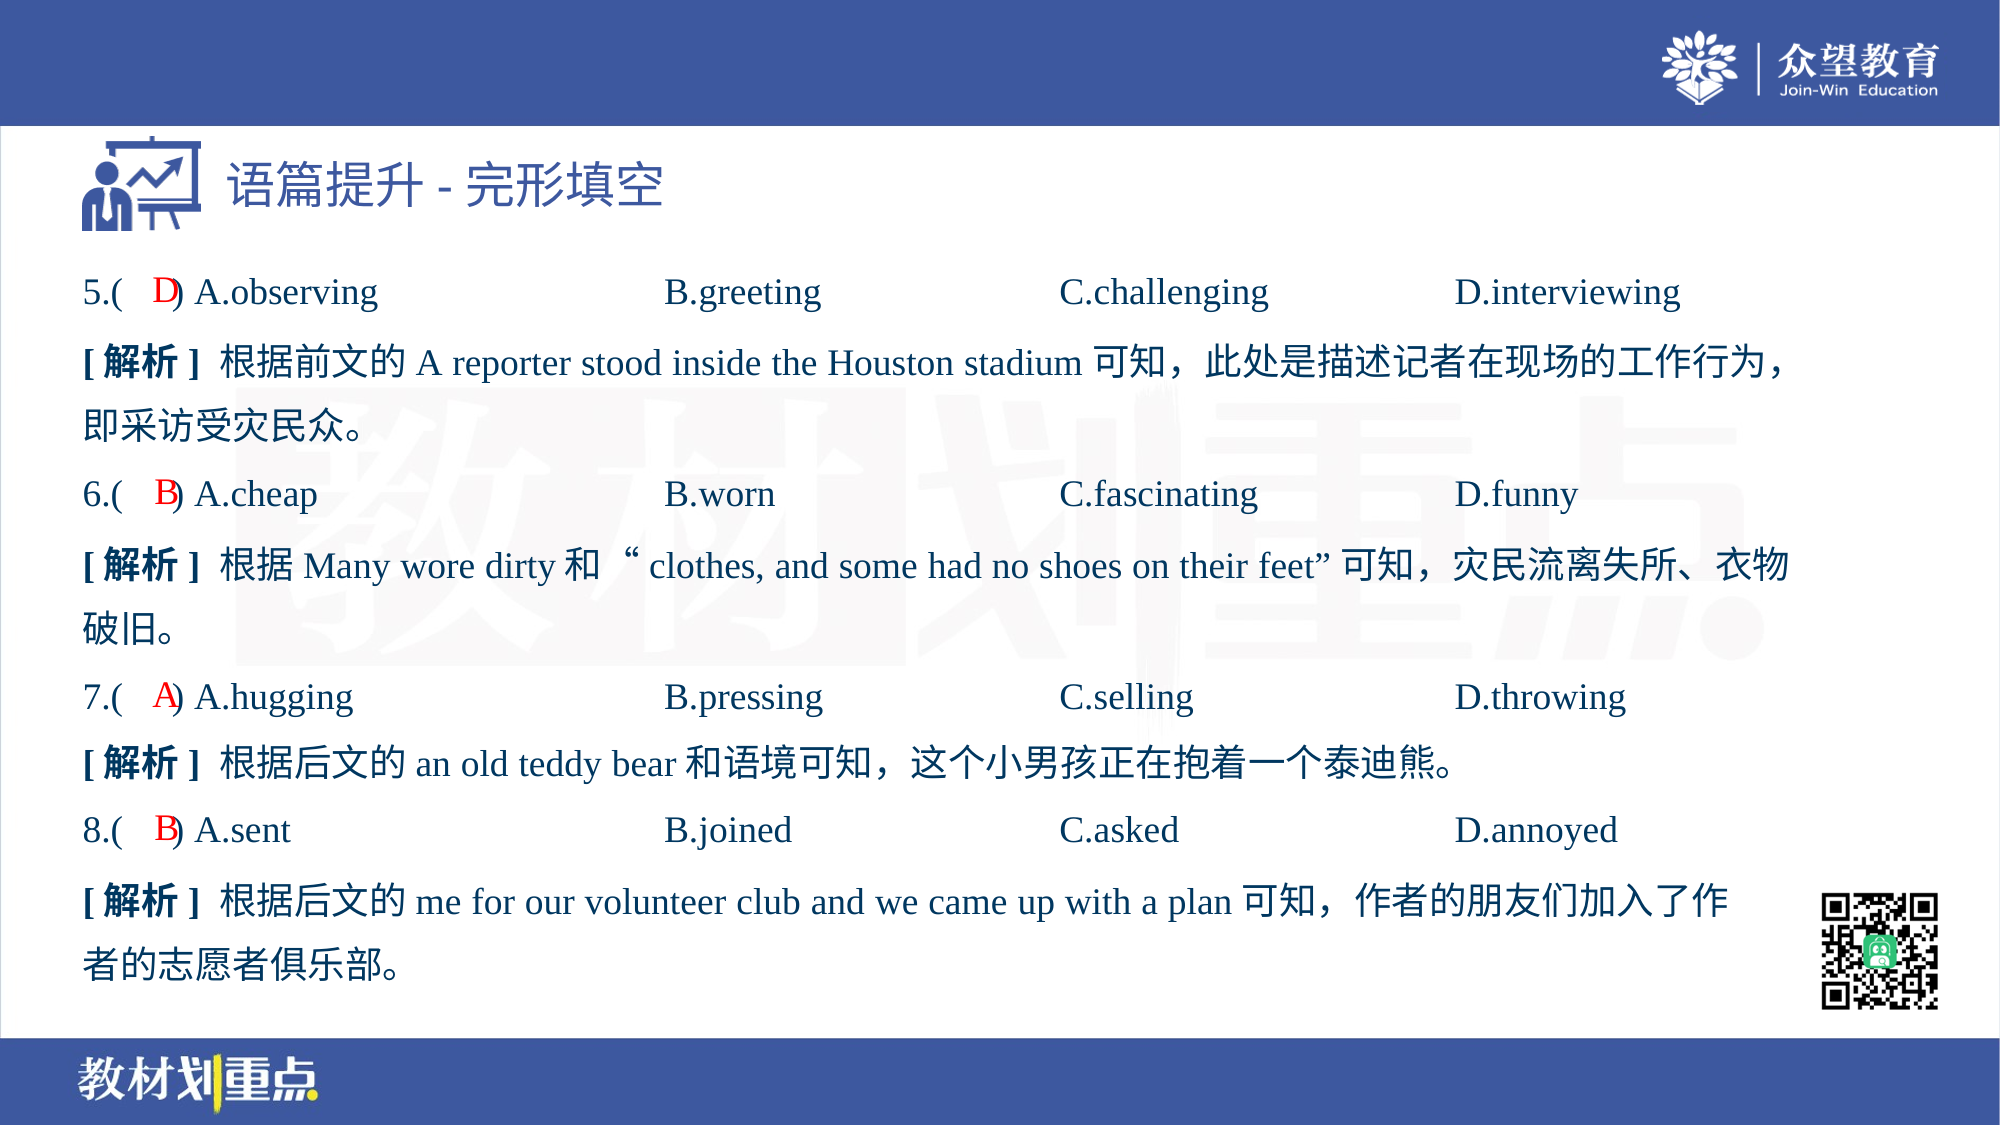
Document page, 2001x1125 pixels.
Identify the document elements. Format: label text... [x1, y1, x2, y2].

text_box 7.( ) A.hugging B.pressing C.selling D.throwing [82, 652, 1817, 711]
text_box [解析] 根据前文的A reporter stood inside the Houston stadium可知，此处是描述记者在现场的工作行为， 即采访受灾民众。 [82, 313, 1817, 441]
text_box 6.( ) A.cheap B.worn C.fascinating D.funny [82, 449, 1817, 508]
text_box [解析] 根据后文的me for our volunteer club and we came up with a plan可知，作者的朋友们加入了作 者的志愿者俱乐部。 [82, 853, 1817, 980]
text_box [解析] 根据Many wore dirty和“clothes, and some had no shoes on their feet”可知，灾民流离失所、衣物 破旧。 [82, 516, 1817, 644]
text_box D [138, 245, 193, 304]
picture [0, 0, 2000, 1125]
text_box A [138, 650, 193, 709]
text_box [解析] 根据后文的an old teddy bear和语境可知，这个小男孩正在抱着一个泰迪熊。 [82, 719, 1817, 777]
text_box B [140, 447, 193, 506]
text_box B [140, 783, 193, 842]
text_box 5.( ) A.observing B.greeting C.challenging D.interviewing [82, 247, 1817, 306]
text_box 8.( ) A.sent B.joined C.asked D.annoyed [82, 785, 1817, 844]
